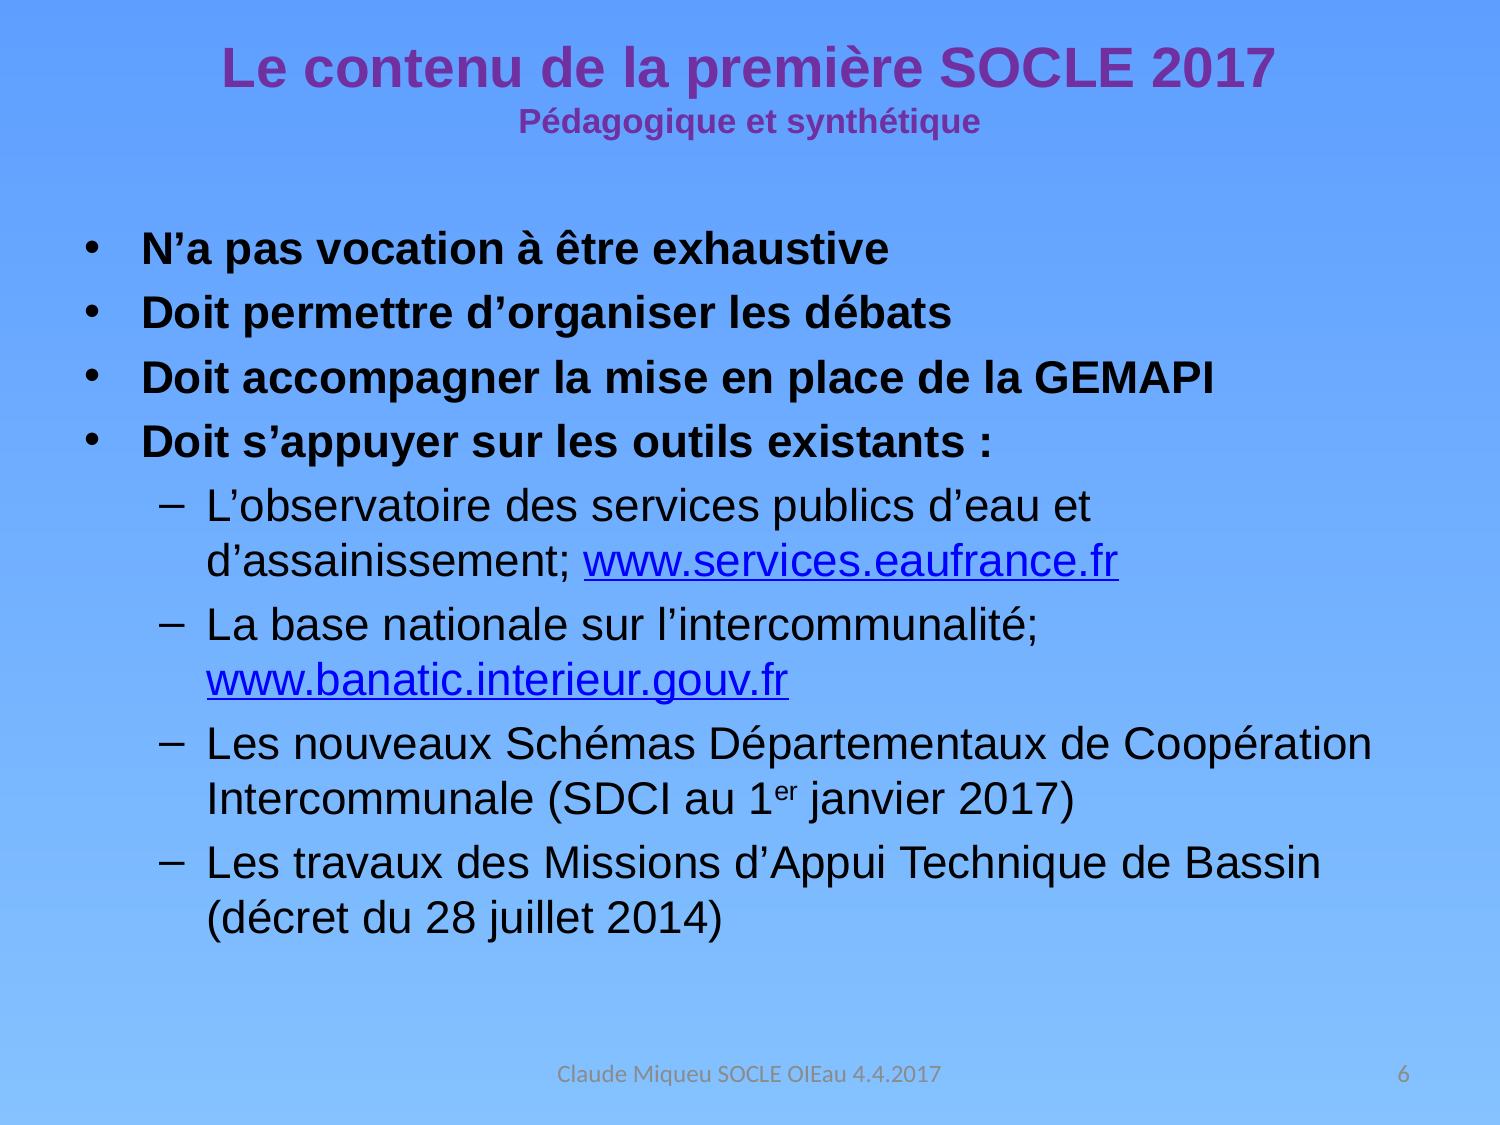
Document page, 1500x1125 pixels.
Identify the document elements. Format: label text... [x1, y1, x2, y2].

slide_number 6 [1074, 1042, 1425, 1103]
footer Claude Miqueu SOCLE OIEau 4.4.2017 [512, 1042, 988, 1103]
title Le contenu de la première SOCLE 2017 Pédagogique et synthétique [75, 23, 1425, 191]
list N’a pas vocation à être exhaustive Doit permettre d’organiser les débats Doit accompagner la mise en place de la GEMAPI Doit s’appuyer sur les outils existants : L’observatoire des services publics d’eau et d’assainissement; www.services.eaufrance.fr La base nationale sur l’intercommunalité; www.banatic.interieur.gouv.fr Les nouveaux Schémas Départementaux de Coopération Intercommunale (SDCI au 1er janvier 2017) Les travaux des Missions d’Appui Technique de Bassin (décret du 28 juillet 2014) [69, 211, 1430, 1032]
